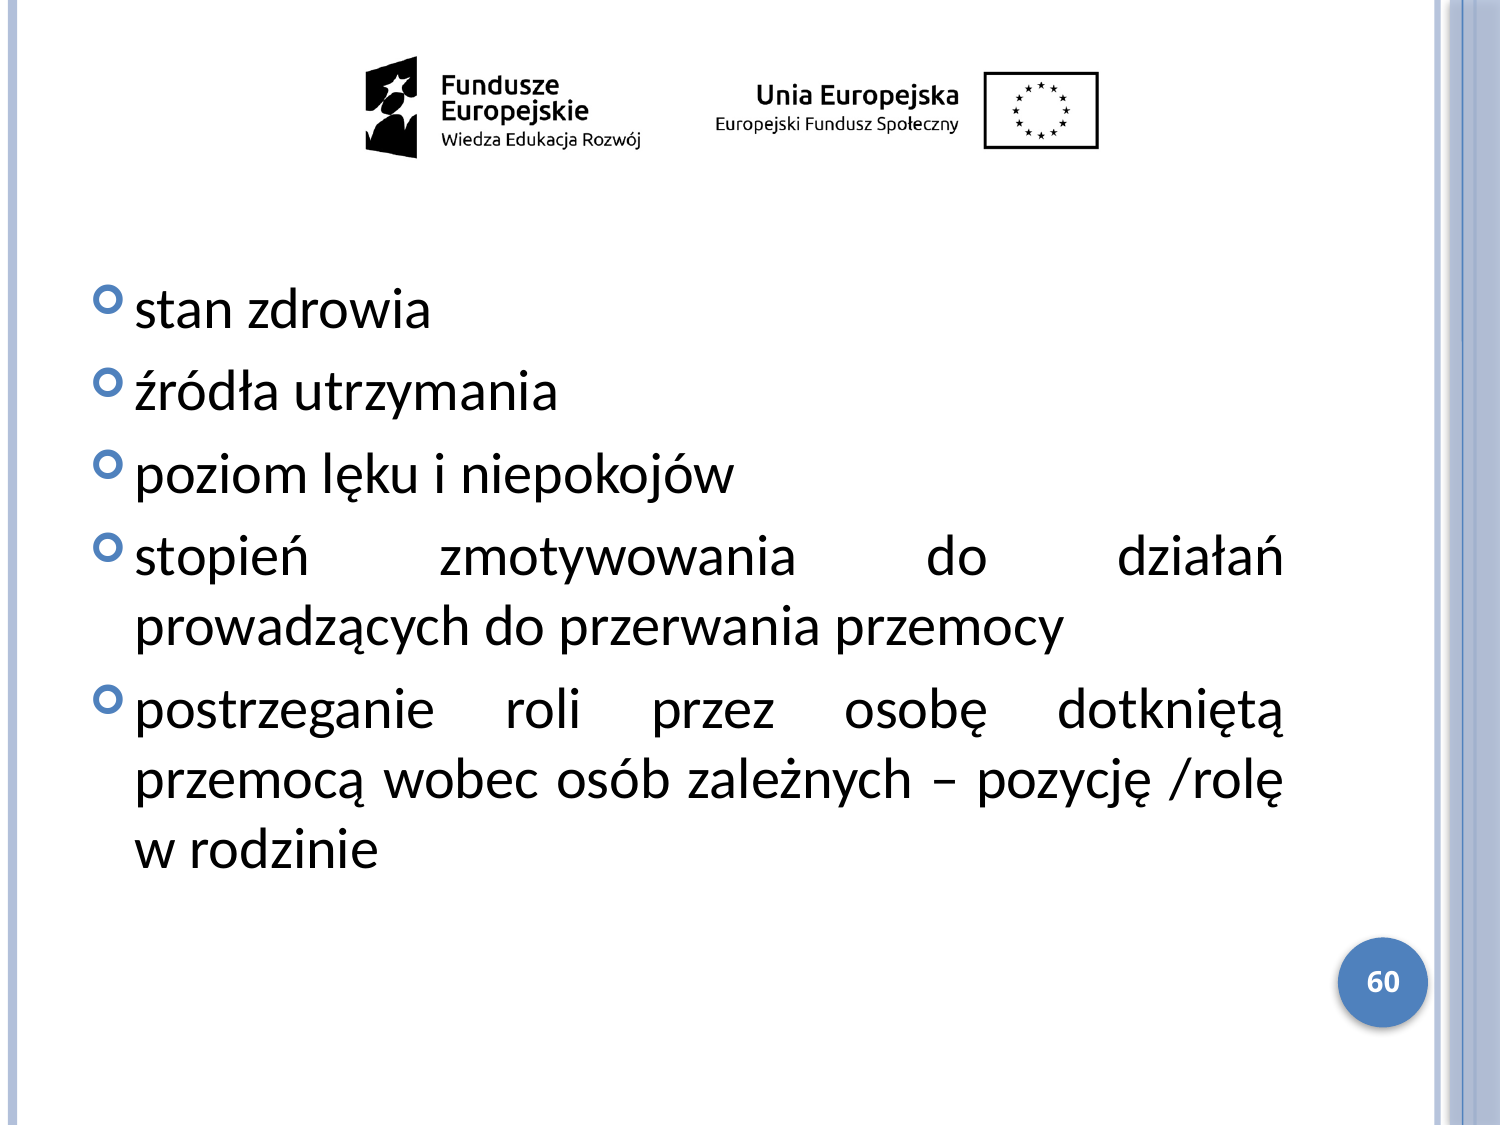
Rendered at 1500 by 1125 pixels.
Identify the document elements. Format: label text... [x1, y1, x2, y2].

picture [340, 30, 1124, 184]
list stan zdrowia źródła utrzymania poziom lęku i niepokojów stopień zmotywowania do działań prowadzących do przerwania przemocy postrzeganie roli przez osobę dotkniętą przemocą wobec osób zależnych – pozycję /rolę w rodzinie [75, 262, 1300, 1062]
slide_number 60 [1333, 940, 1434, 1027]
